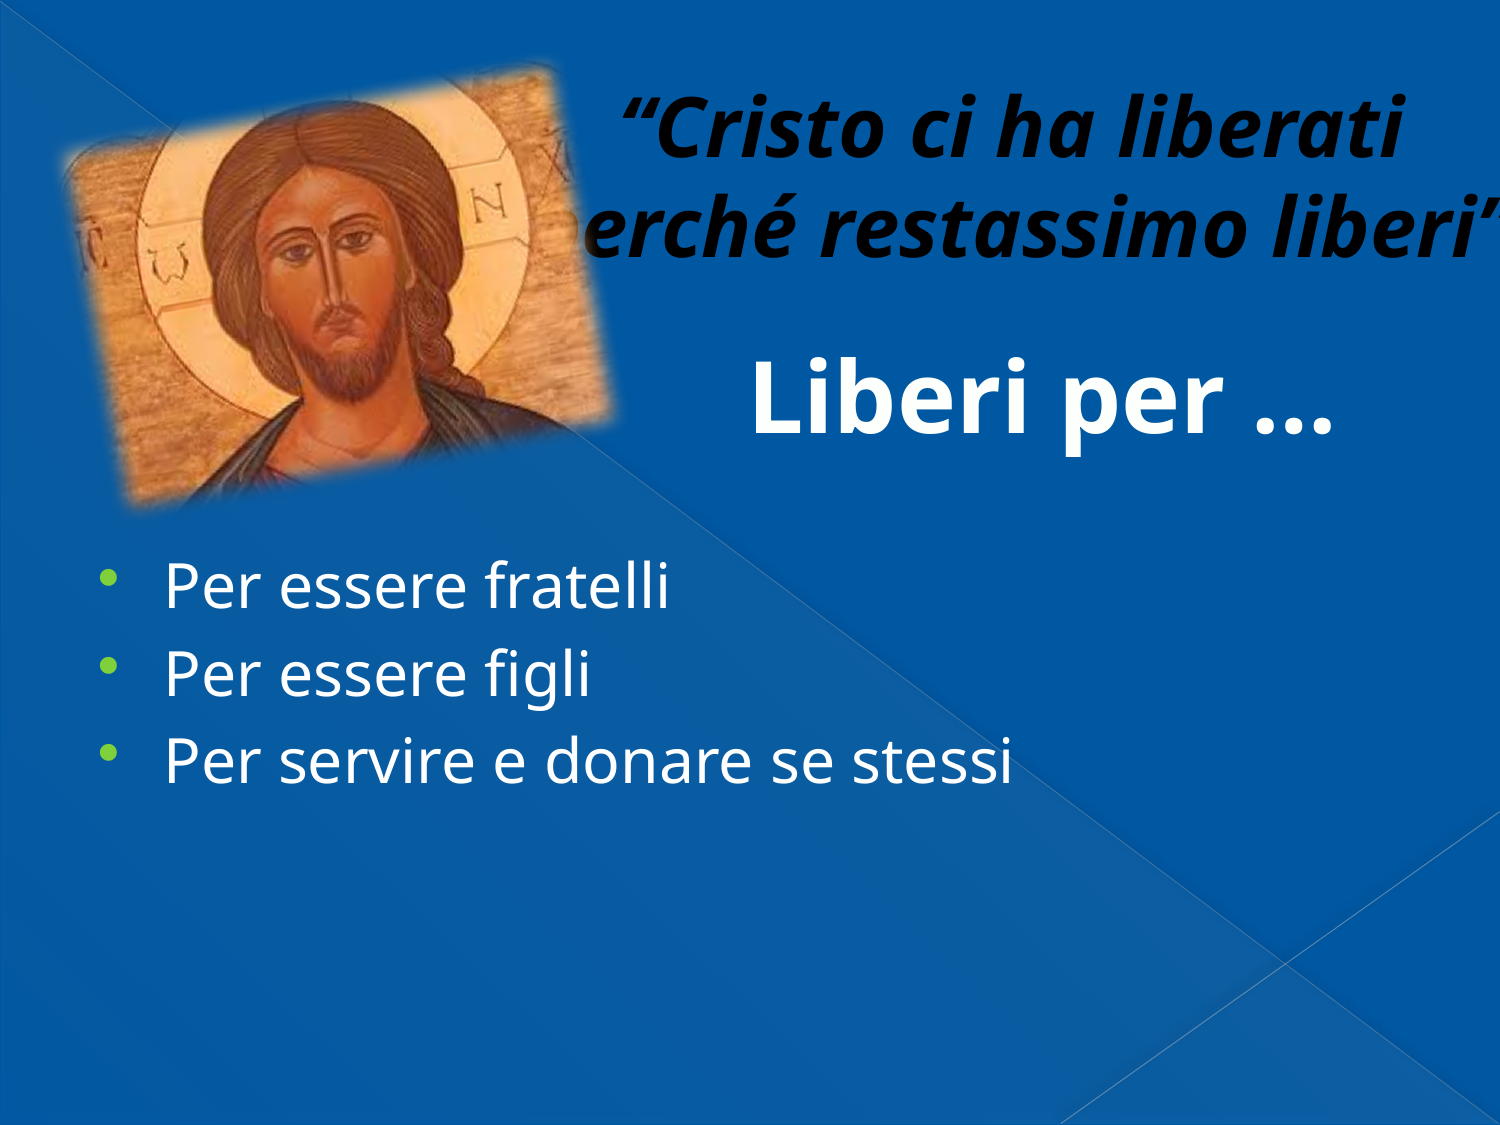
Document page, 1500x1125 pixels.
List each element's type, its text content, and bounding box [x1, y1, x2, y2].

text_box “Cristo ci ha liberati perché restassimo liberi” [561, 66, 1500, 282]
list Per essere fratelli Per essere figli Per servire e donare se stessi [75, 538, 1425, 1059]
text_box Liberi per … [732, 326, 1353, 461]
picture [67, 71, 612, 506]
